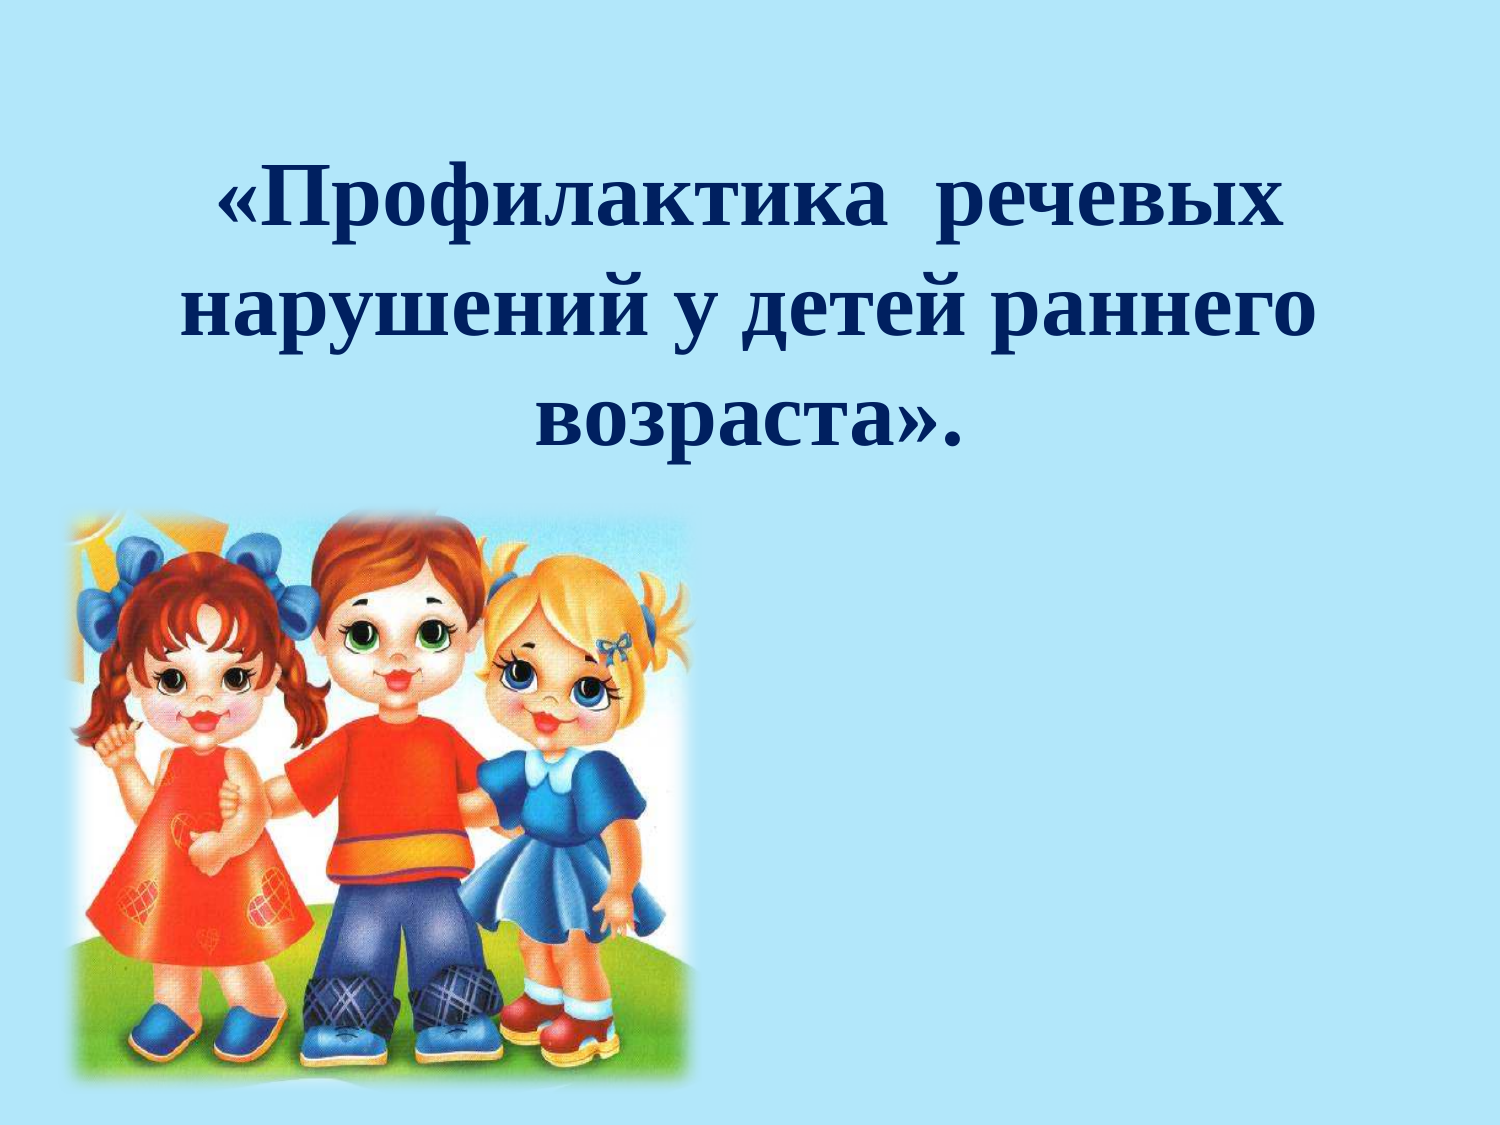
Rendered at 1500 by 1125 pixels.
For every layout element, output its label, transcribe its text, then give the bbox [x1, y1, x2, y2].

title «Профилактика речевых нарушений у детей раннего возраста». [112, 117, 1388, 591]
picture [58, 503, 702, 1095]
